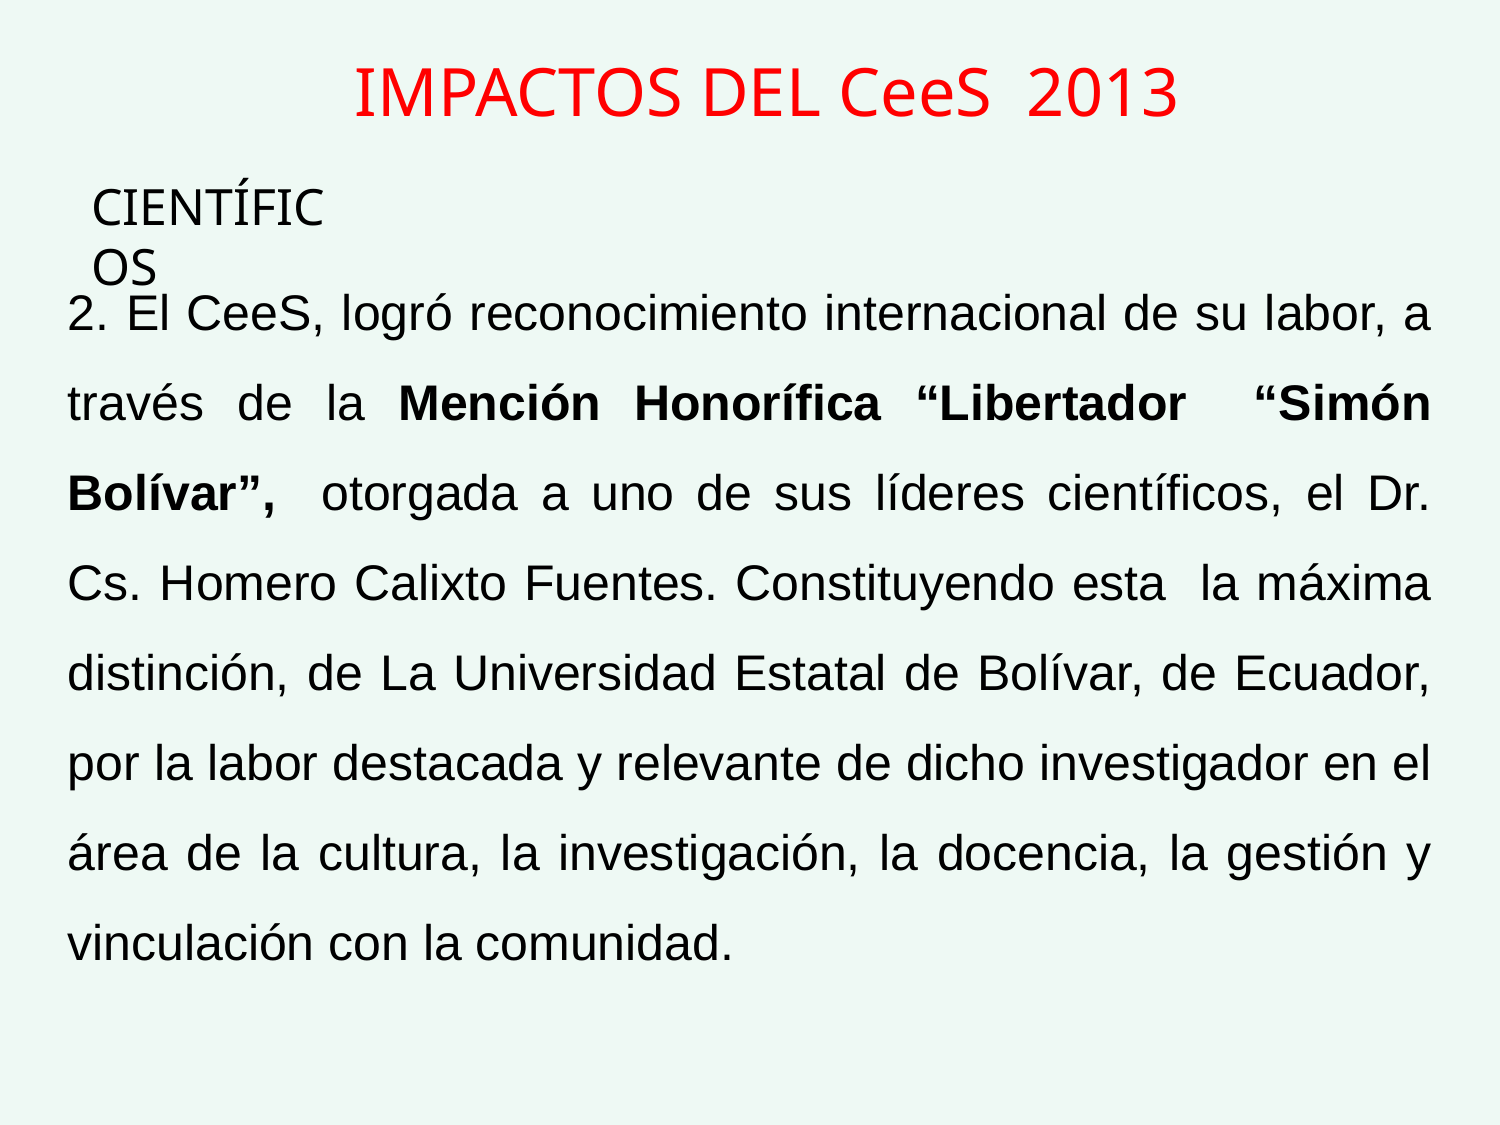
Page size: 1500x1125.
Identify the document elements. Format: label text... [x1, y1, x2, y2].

text_box CIENTÍFICOS [76, 167, 361, 303]
text_box IMPACTOS DEL CeeS 2013 [206, 42, 1330, 138]
text_box 2. El CeeS, logró reconocimiento internacional de su labor, a través de la Mención Honorífica “Libertador “Simón Bolívar”, otorgada a uno de sus líderes científicos, el Dr. Cs. Homero Calixto Fuentes. Constituyendo esta la máxima distinción, de La Universidad Estatal de Bolívar, de Ecuador, por la labor destacada y relevante de dicho investigador en el área de la cultura, la investigación, la docencia, la gestión y vinculación con la comunidad. [53, 243, 1447, 979]
